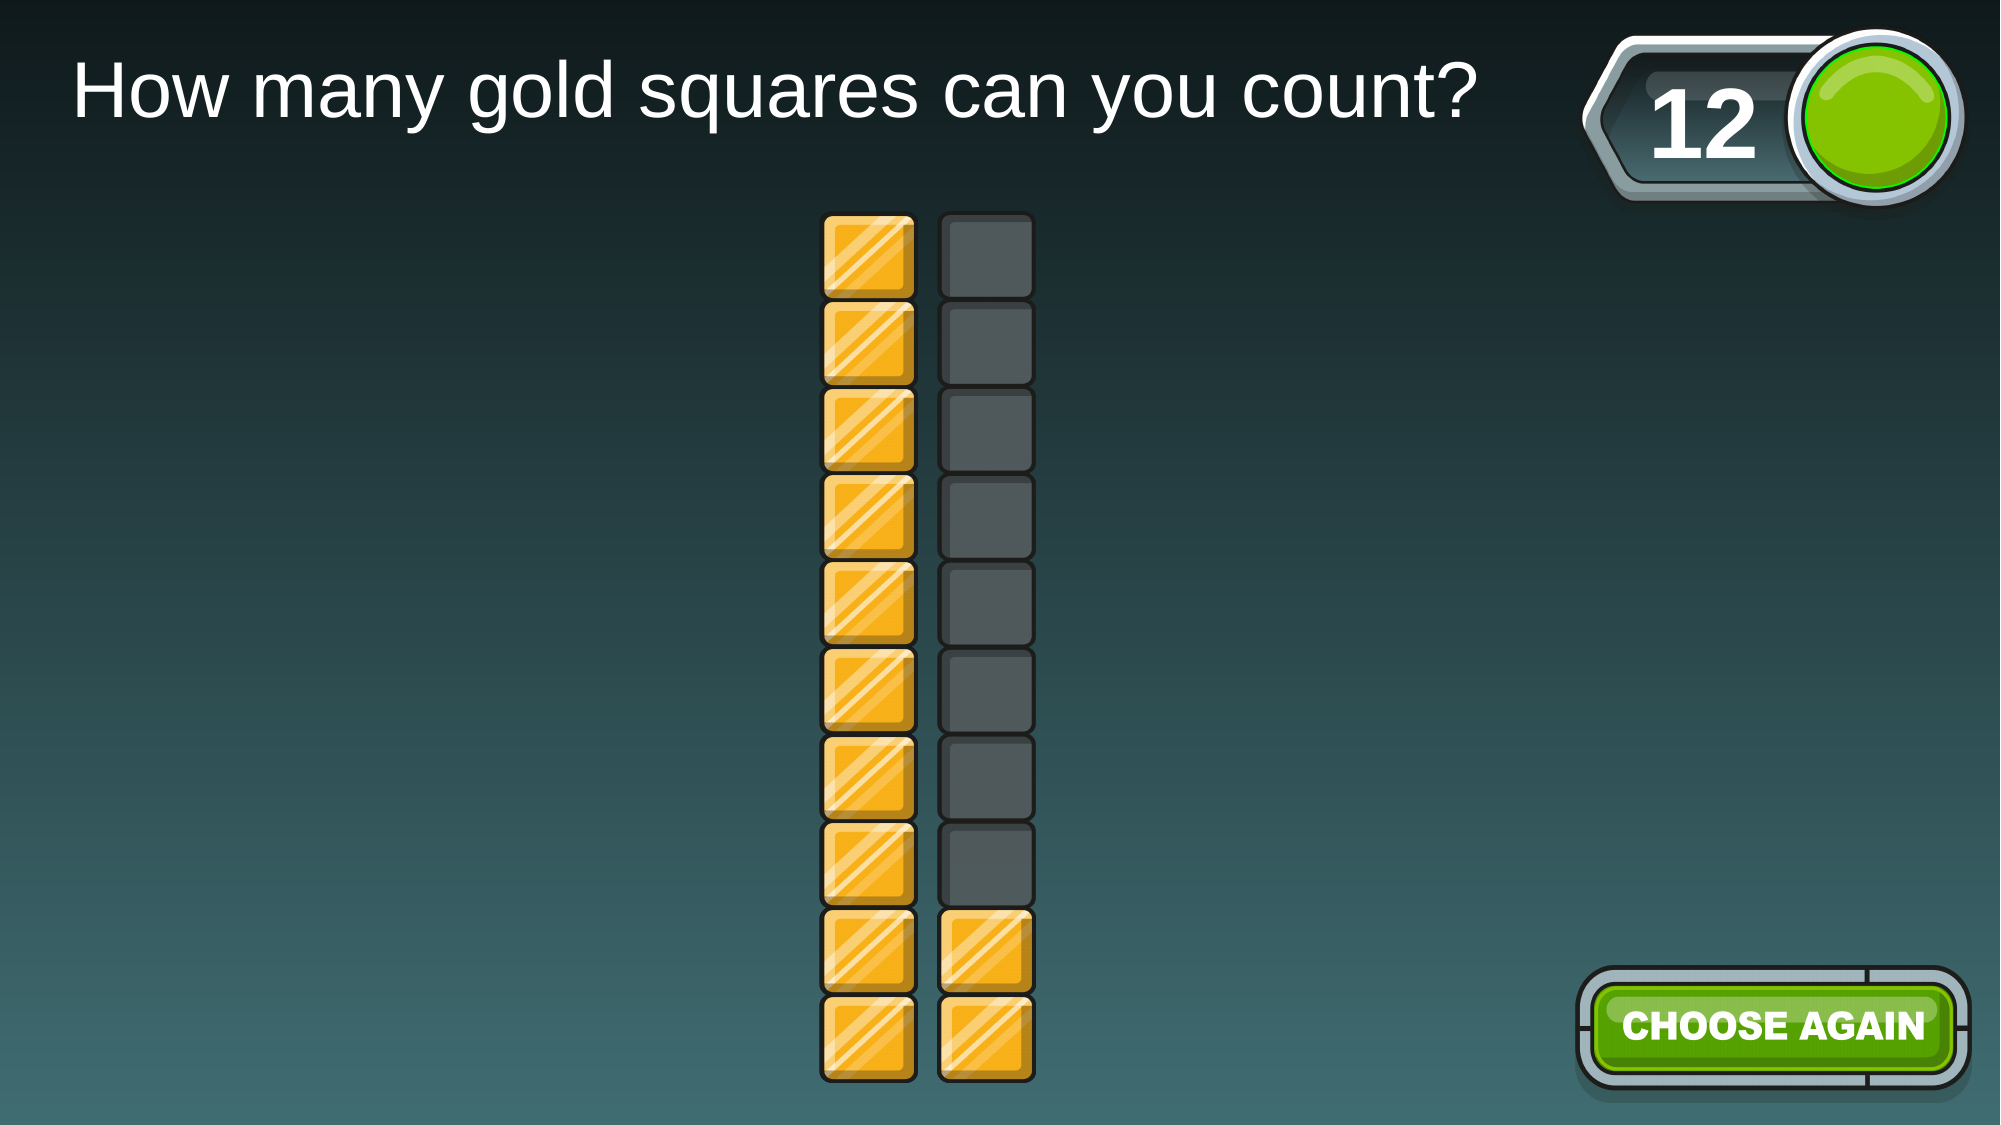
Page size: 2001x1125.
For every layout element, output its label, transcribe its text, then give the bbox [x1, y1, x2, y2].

picture [1575, 25, 1971, 221]
text_box How many gold squares can you count? [56, 30, 1553, 150]
picture [937, 210, 1036, 1083]
picture [819, 210, 919, 1083]
picture [1575, 965, 1972, 1104]
